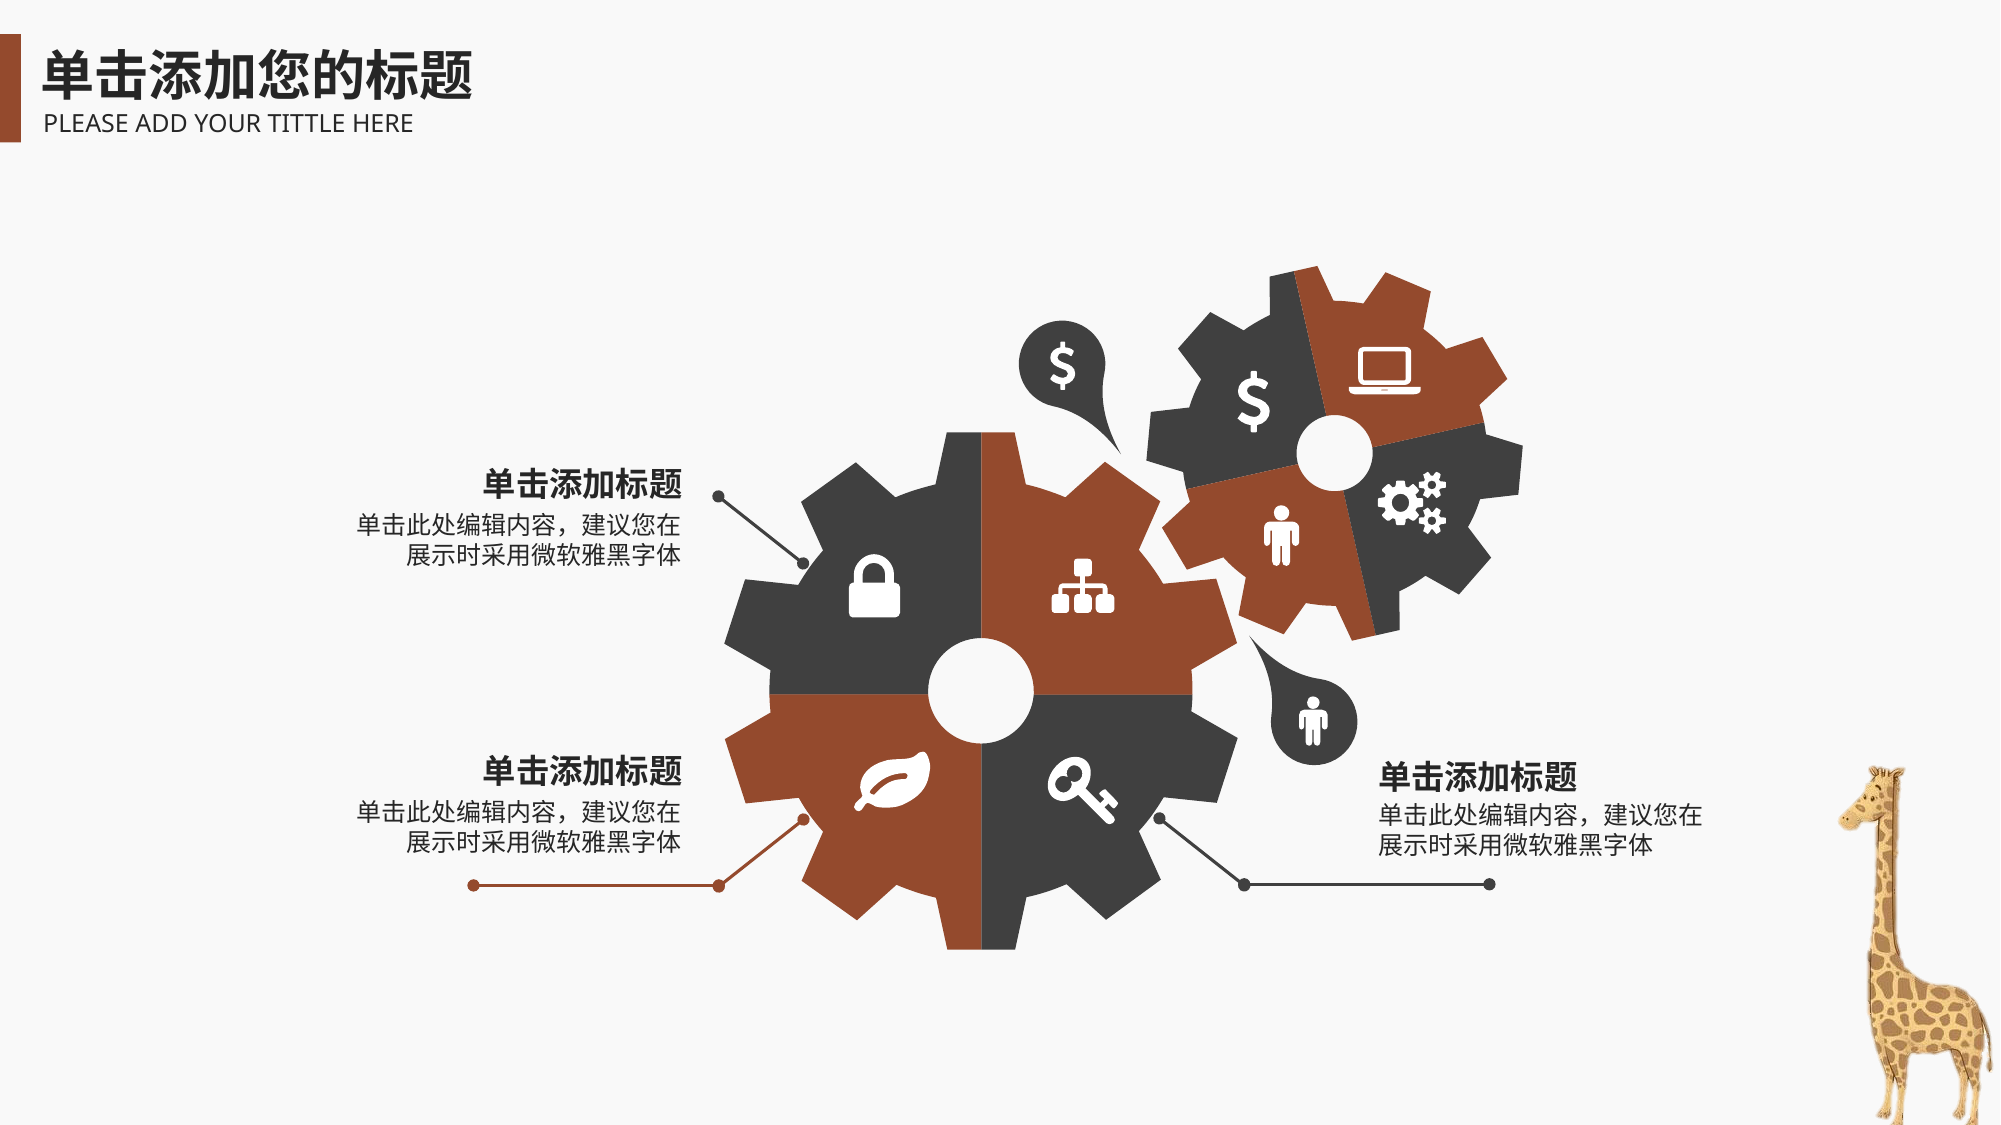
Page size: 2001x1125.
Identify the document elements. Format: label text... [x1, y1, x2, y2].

text_box [981, 432, 1238, 695]
text_box 单击添加标题 [1363, 752, 1661, 799]
text_box [854, 751, 931, 812]
text_box 单击此处编辑内容，建议您在展示时采用微软雅黑字体 [332, 501, 697, 577]
text_box [1237, 370, 1270, 433]
text_box [1299, 696, 1328, 746]
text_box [718, 819, 804, 887]
text_box [724, 432, 981, 694]
text_box [1248, 634, 1359, 767]
text_box [1047, 756, 1119, 825]
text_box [25, 34, 516, 146]
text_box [1159, 818, 1245, 886]
picture [1813, 735, 2001, 1125]
text_box [981, 695, 1238, 950]
text_box [848, 554, 901, 618]
text_box 单击添加标题 [397, 742, 698, 798]
text_box [1051, 558, 1115, 613]
text_box [1146, 271, 1326, 489]
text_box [718, 496, 804, 564]
text_box [1348, 386, 1421, 395]
text_box [1050, 341, 1076, 390]
text_box 单击此处编辑内容，建议您在展示时采用微软雅黑字体 [332, 789, 697, 864]
text_box [1358, 346, 1412, 385]
text_box [1343, 423, 1523, 636]
text_box [1377, 471, 1446, 534]
text_box [1161, 464, 1375, 641]
text_box [1293, 265, 1508, 448]
text_box 单击添加标题 [397, 455, 698, 511]
text_box [724, 694, 981, 950]
text_box [1264, 505, 1300, 566]
text_box [1017, 319, 1122, 456]
text_box 单击此处编辑内容，建议您在展示时采用微软雅黑字体 [1378, 785, 1726, 874]
